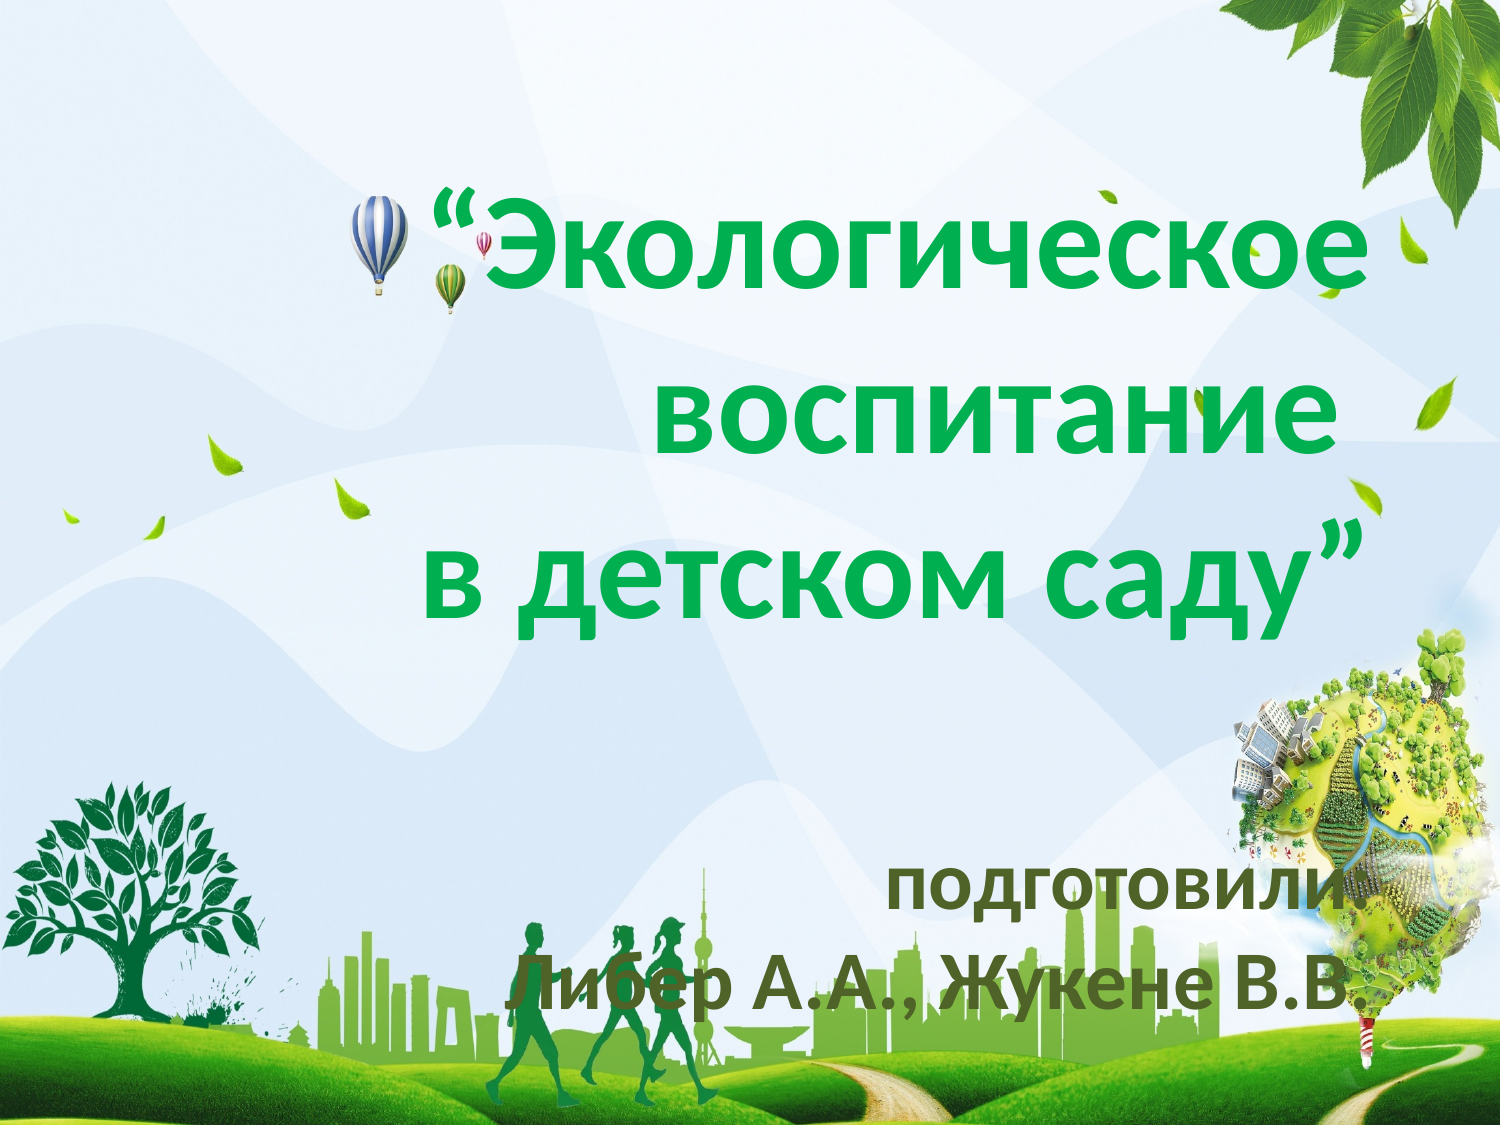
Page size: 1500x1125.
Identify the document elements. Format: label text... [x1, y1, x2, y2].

picture [0, 0, 1500, 1125]
title “Экологическое воспитание в детском саду” подготовили: Либер А.А., Жукене В.В. [112, 78, 1388, 740]
